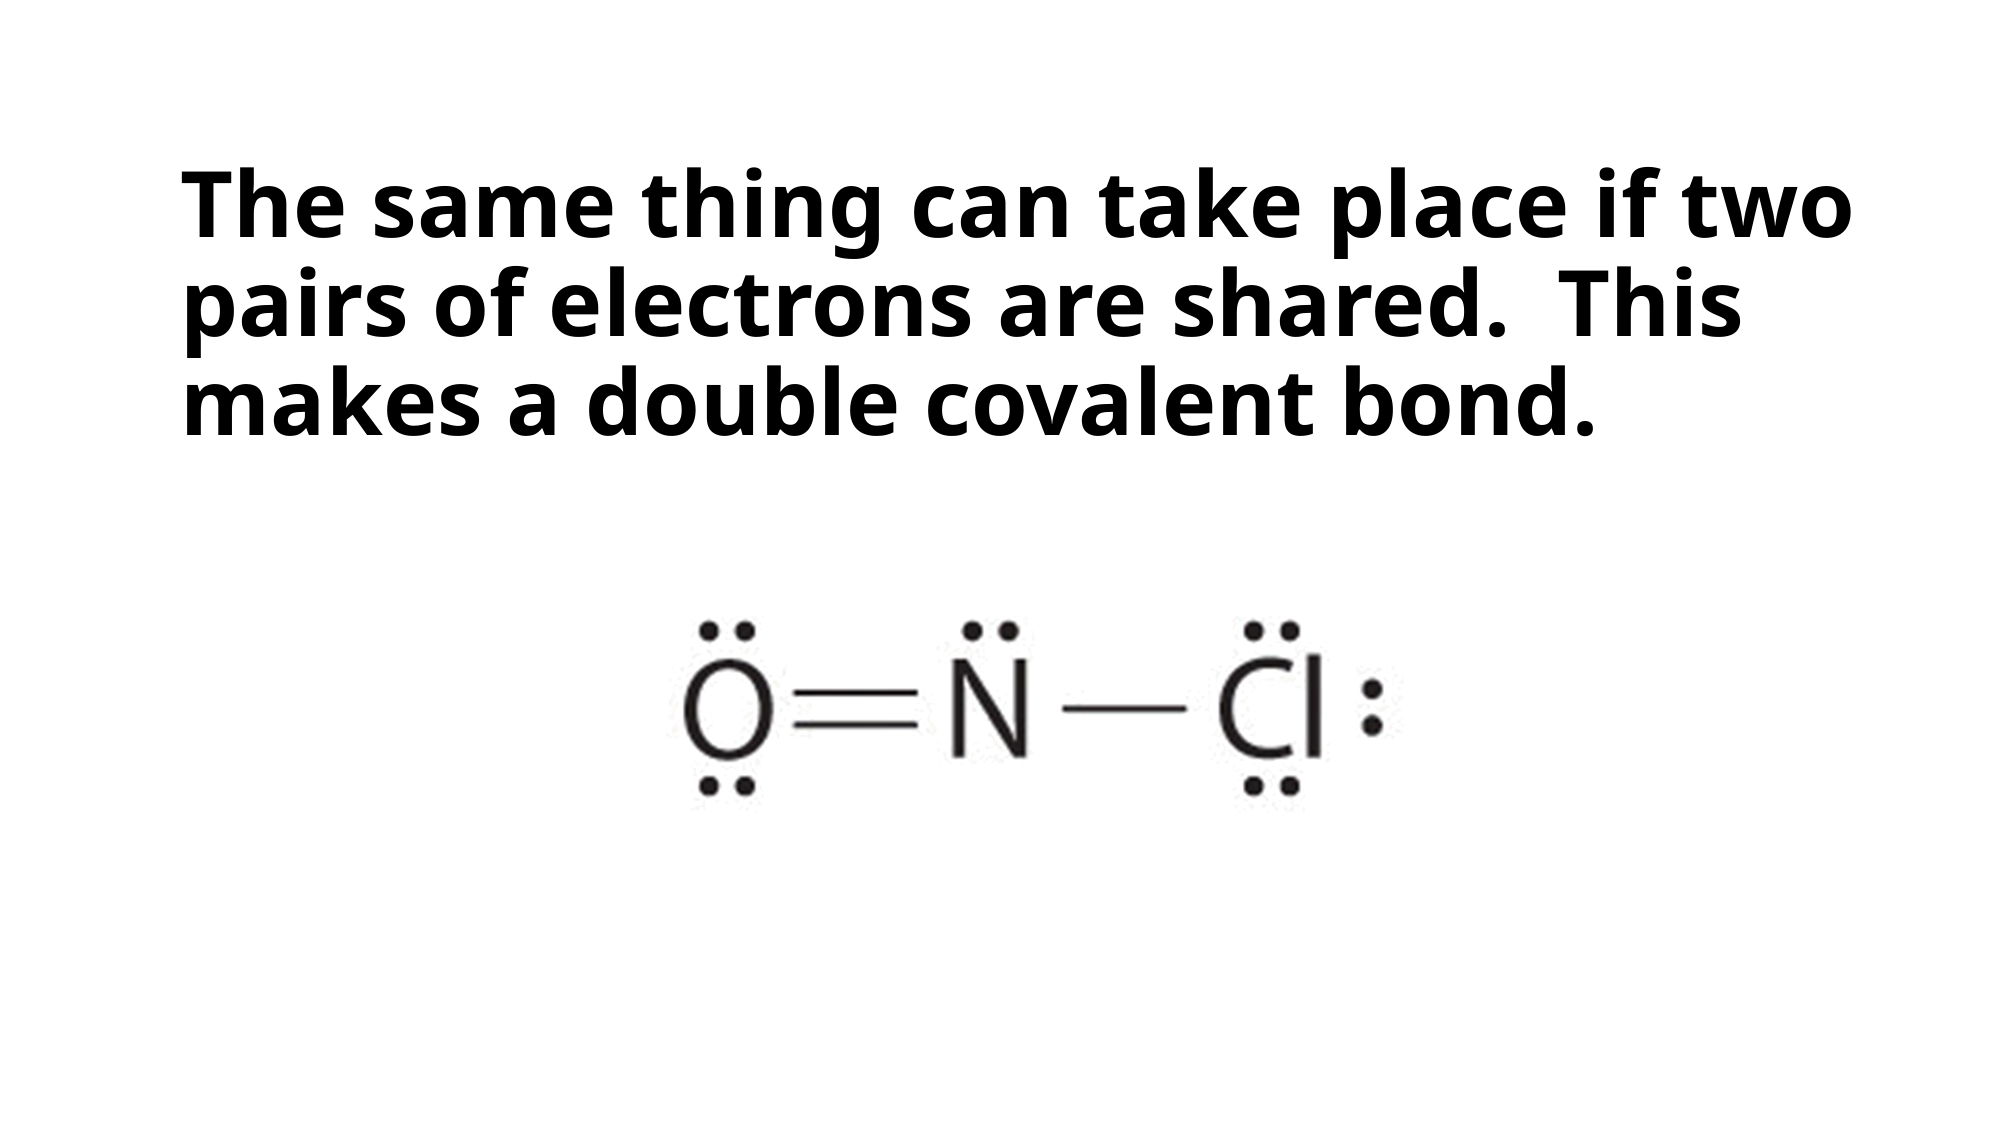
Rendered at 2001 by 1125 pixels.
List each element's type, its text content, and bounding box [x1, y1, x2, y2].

title The same thing can take place if two pairs of electrons are shared. This makes a double covalent bond. [165, 120, 1891, 493]
picture [653, 492, 1404, 943]
